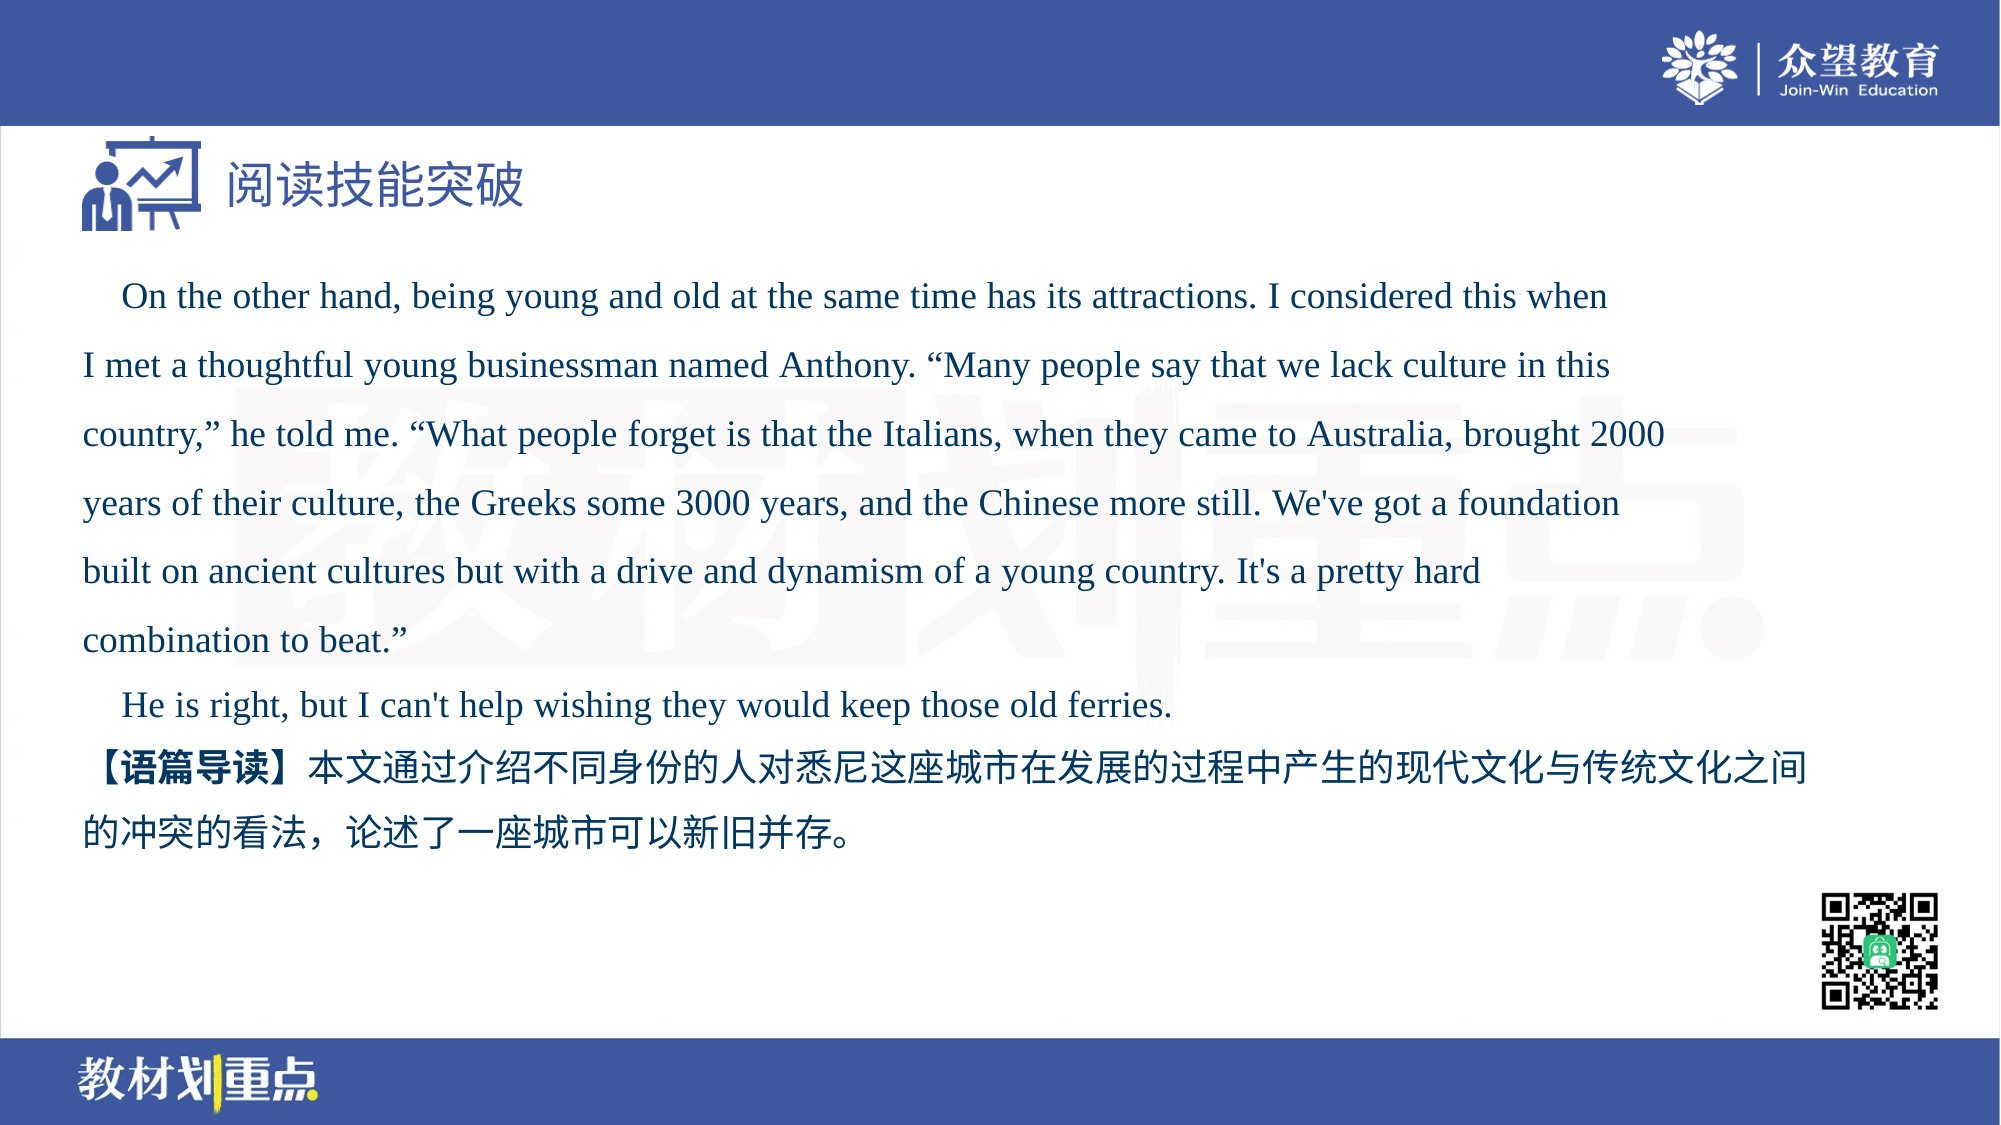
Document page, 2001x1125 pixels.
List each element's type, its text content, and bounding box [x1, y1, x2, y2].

text_box On the other hand, being young and old at the same time has its attractions. I considered this when I met a thoughtful young businessman named Anthony. “Many people say that we lack culture in this country,” he told me. “What people forget is that the Italians, when they came to Australia, brought 2000 years of their culture, the Greeks some 3000 years, and the Chinese more still. We've got a foundation built on ancient cultures but with a drive and dynamism of a young country. It's a pretty hard combination to beat.” He is right, but I can't help wishing they would keep those old ferries. [82, 247, 1817, 718]
text_box 【语篇导读】本文通过介绍不同身份的人对悉尼这座城市在发展的过程中产生的现代文化与传统文化之间 的冲突的看法，论述了一座城市可以新旧并存。 [82, 720, 1817, 847]
picture [0, 0, 2000, 1125]
